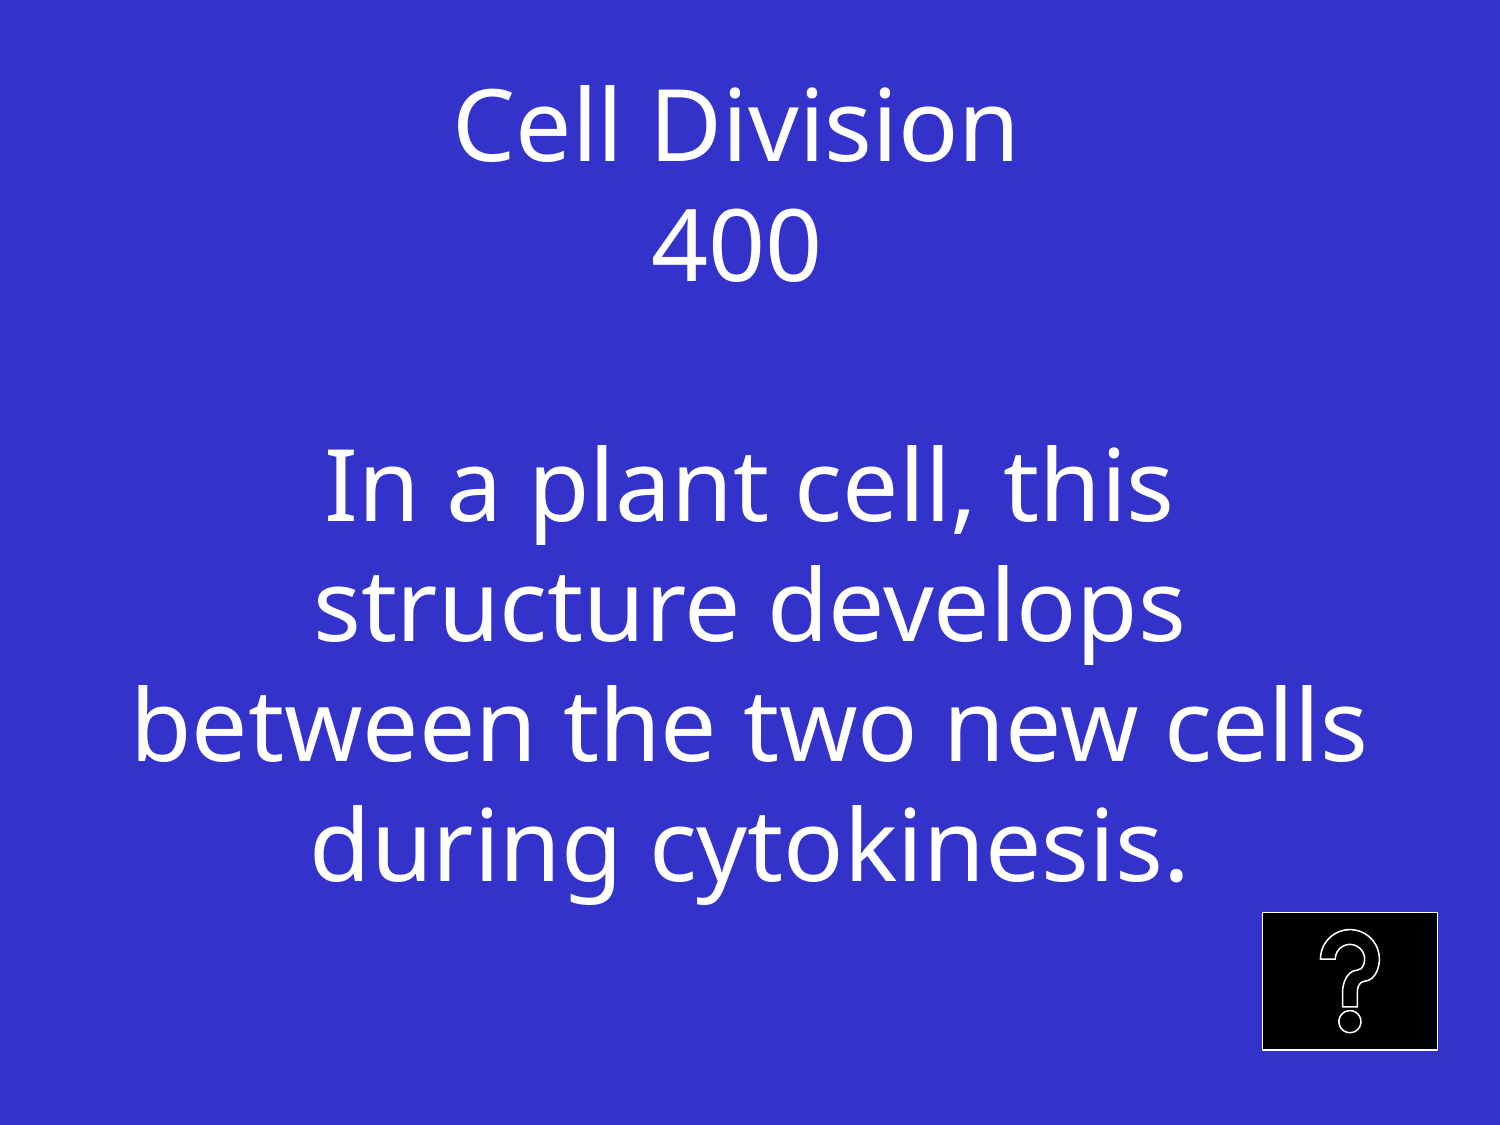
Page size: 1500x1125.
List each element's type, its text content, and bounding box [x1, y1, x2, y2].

text_box [1262, 912, 1438, 1050]
title Cell Division 400 In a plant cell, this structure develops between the two new cells during cytokinesis. [112, 137, 1388, 826]
